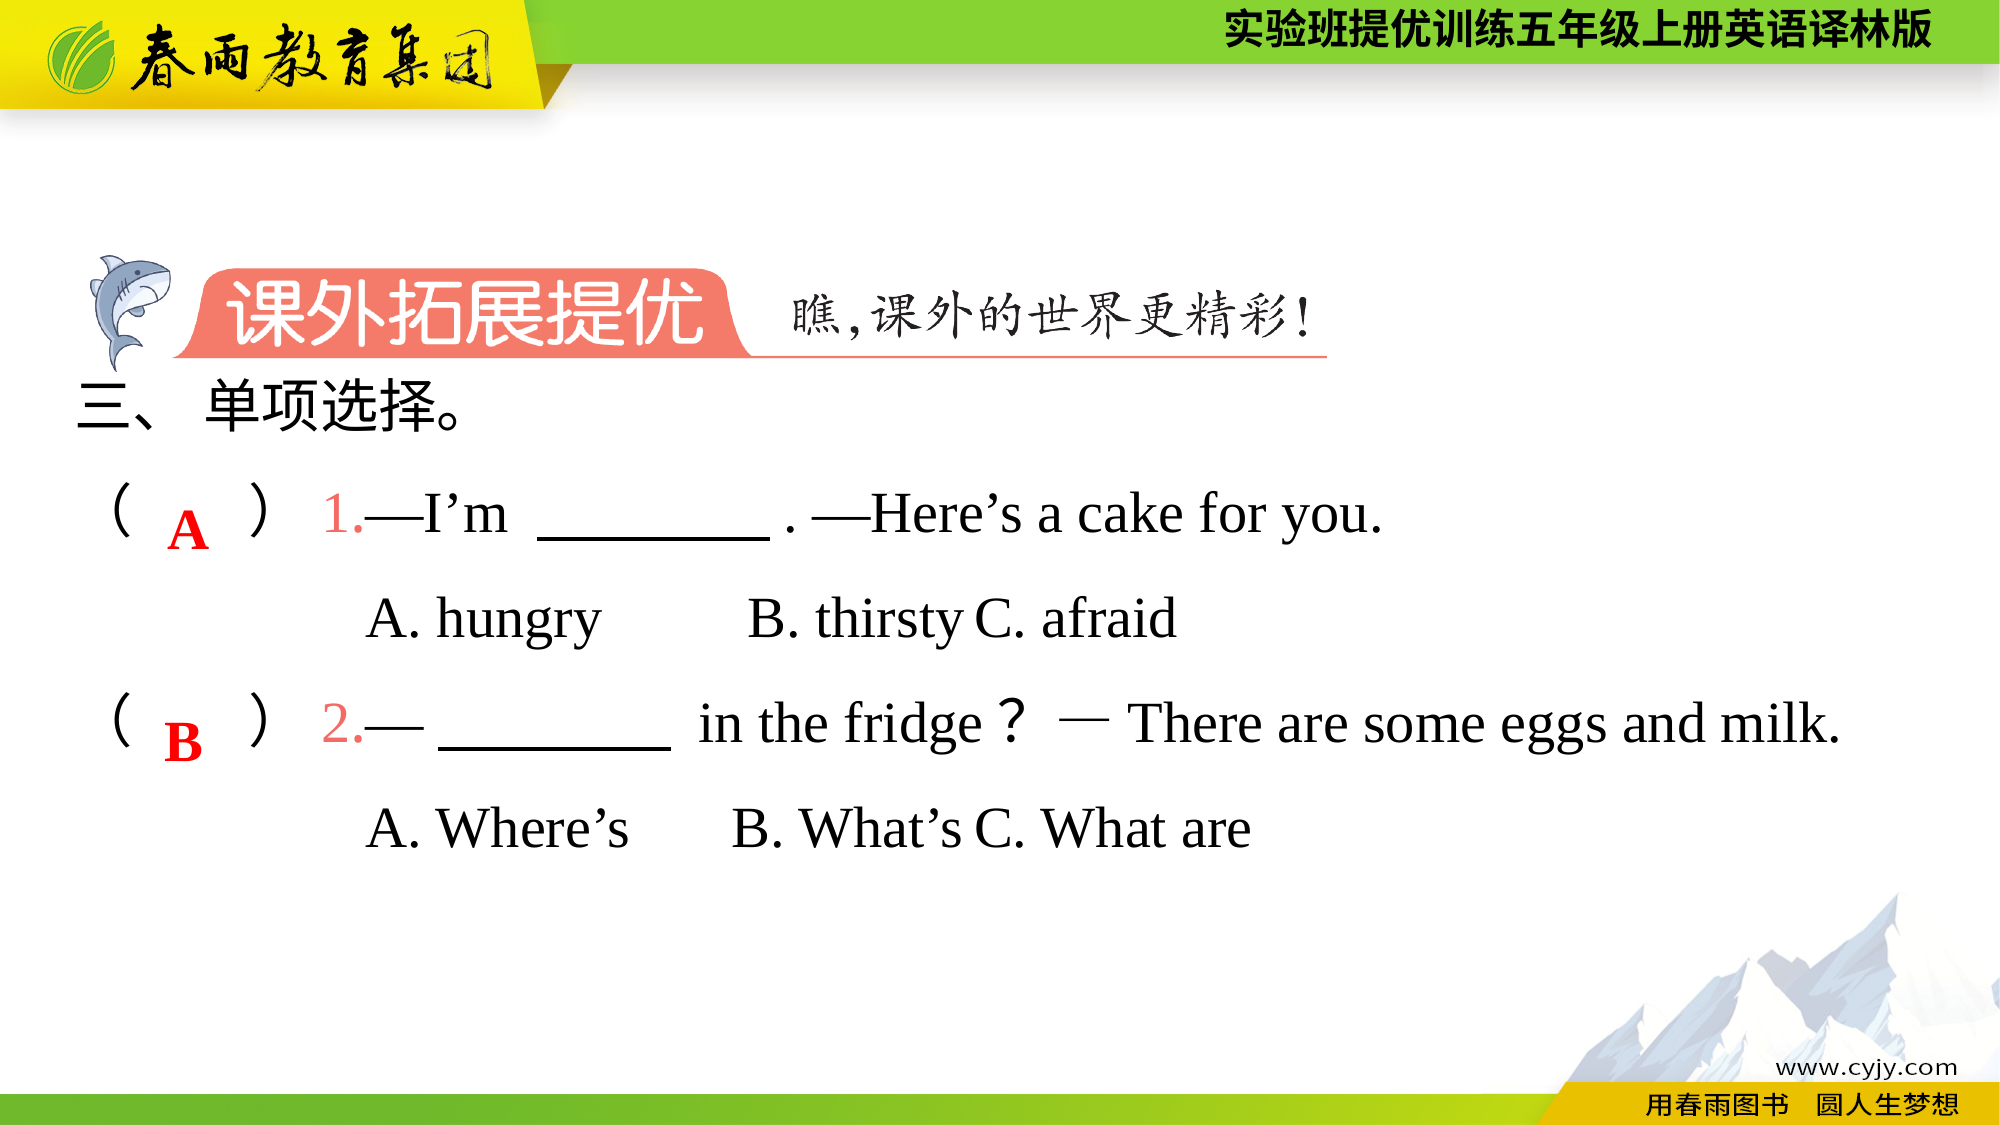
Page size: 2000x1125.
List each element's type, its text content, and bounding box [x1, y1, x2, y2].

text_box B [149, 695, 219, 780]
list 三、 单项选择。 （ ）1.—I’m . —Here’s a cake for you. A. hungry B. thirsty C. afraid （ ）2.— in the fridge？—There are some eggs and milk. A. Where’s B. What’s C. What are [59, 122, 1944, 910]
text_box A [152, 484, 225, 569]
picture [0, 0, 2000, 1125]
